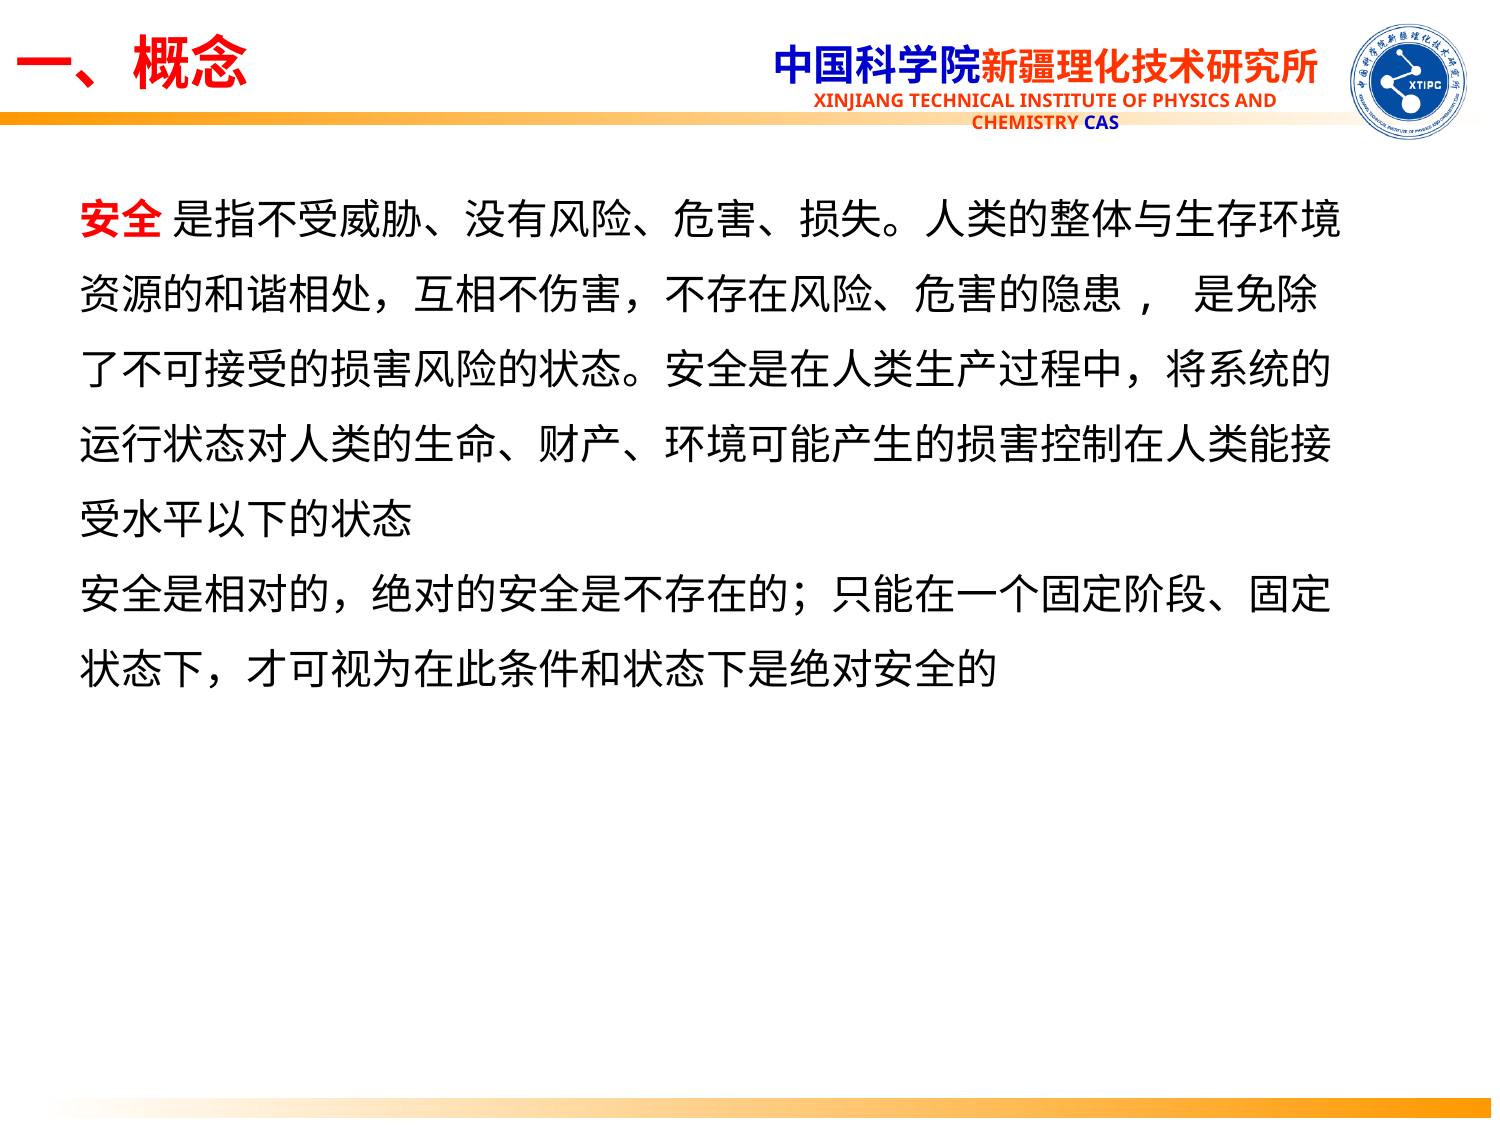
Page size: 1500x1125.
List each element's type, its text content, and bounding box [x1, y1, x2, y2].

text_box 一、概念 [0, 19, 629, 126]
picture [1342, 16, 1474, 147]
list 安全 是指不受威胁、没有风险、危害、损失。人类的整体与生存环境资源的和谐相处，互相不伤害，不存在风险、危害的隐患, 是免除了不可接受的损害风险的状态。安全是在人类生产过程中，将系统的运行状态对人类的生命、财产、环境可能产生的损害控制在人类能接受水平以下的状态 安全是相对的，绝对的安全是不存在的；只能在一个固定阶段、固定状态下，才可视为在此条件和状态下是绝对安全的 [64, 160, 1365, 904]
